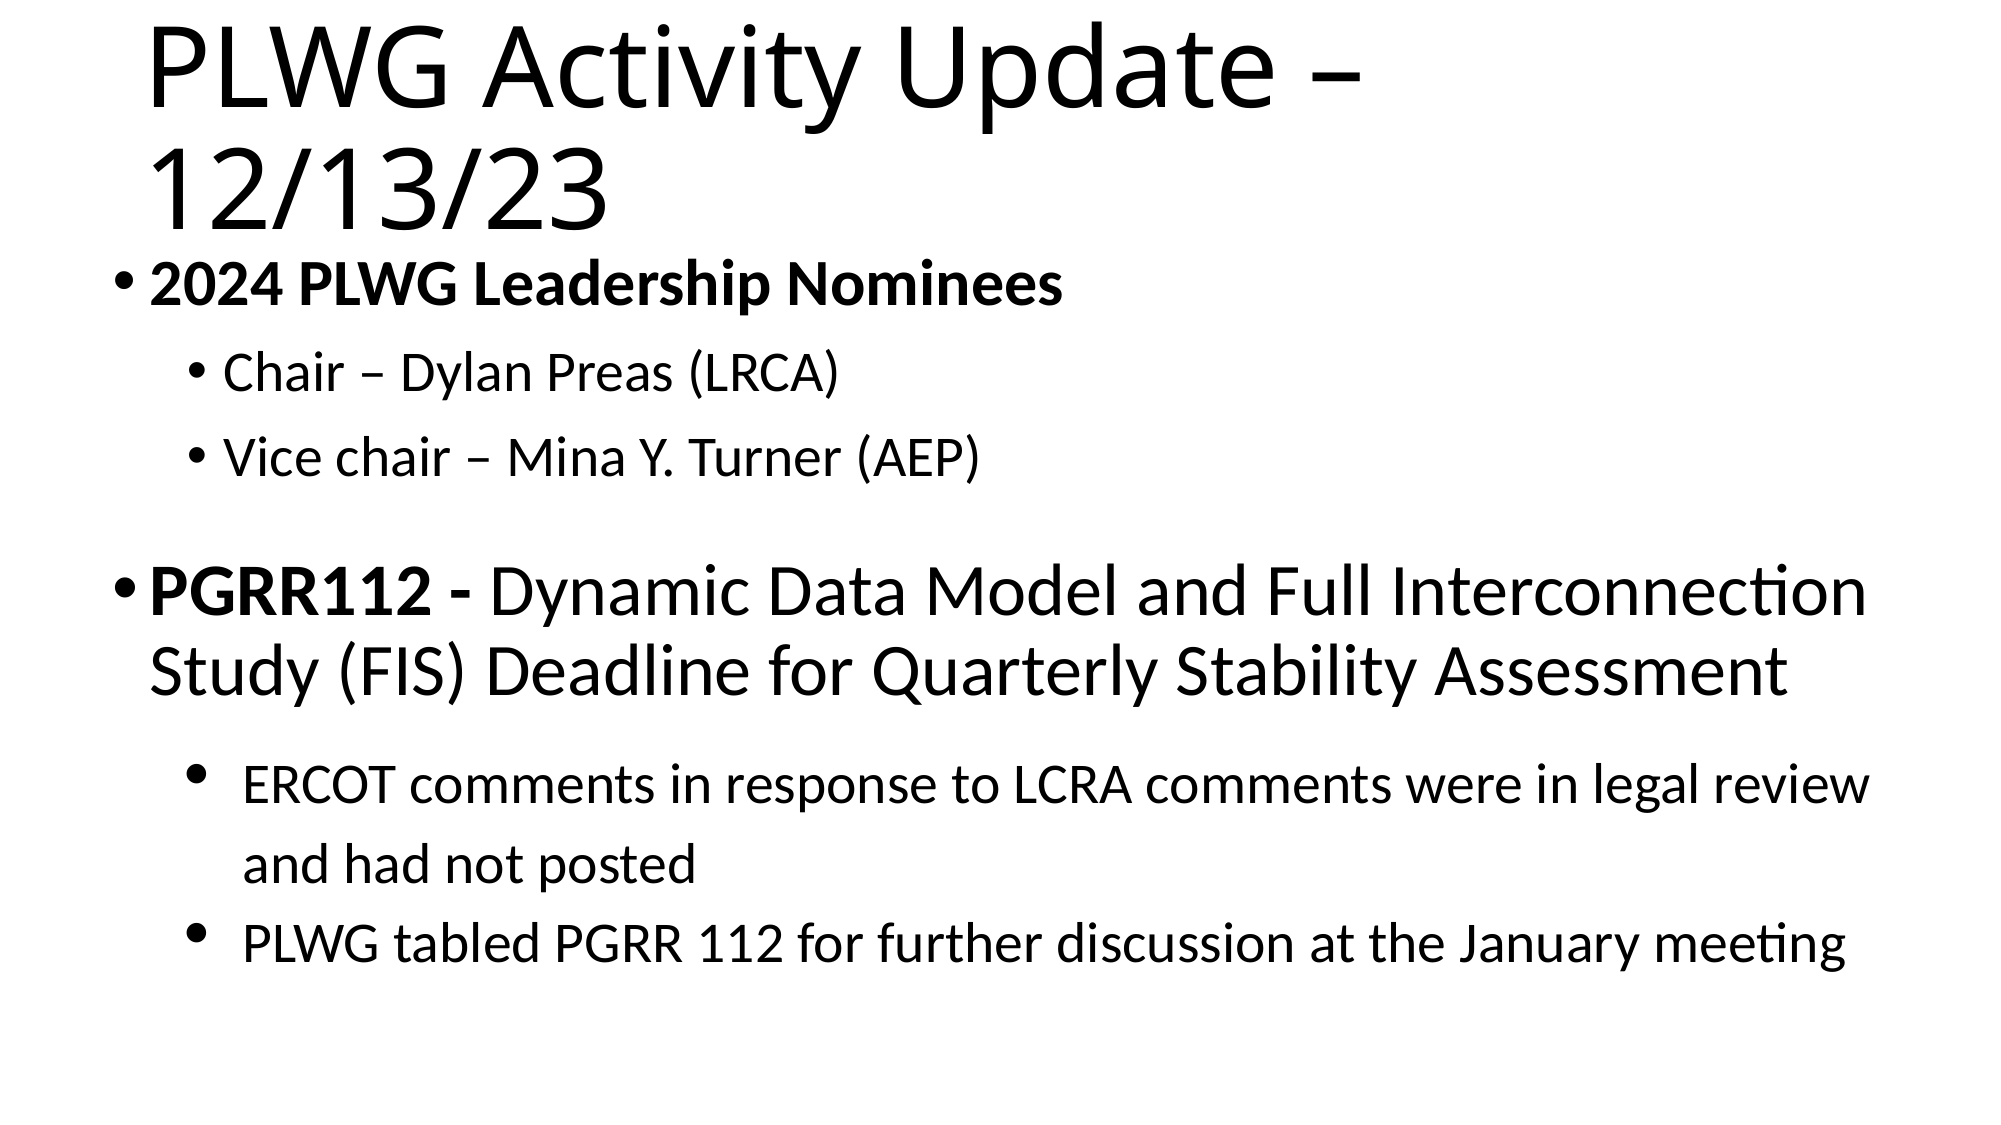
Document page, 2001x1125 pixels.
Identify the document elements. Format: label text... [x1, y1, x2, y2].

list 2024 PLWG Leadership Nominees Chair – Dylan Preas (LRCA) Vice chair – Mina Y. Turner (AEP) PGRR112 - Dynamic Data Model and Full Interconnection Study (FIS) Deadline for Quarterly Stability Assessment ERCOT comments in response to LCRA comments were in legal review and had not posted PLWG tabled PGRR 112 for further discussion at the January meeting [97, 240, 1894, 1065]
title PLWG Activity Update – 12/13/23 [128, 23, 1854, 240]
